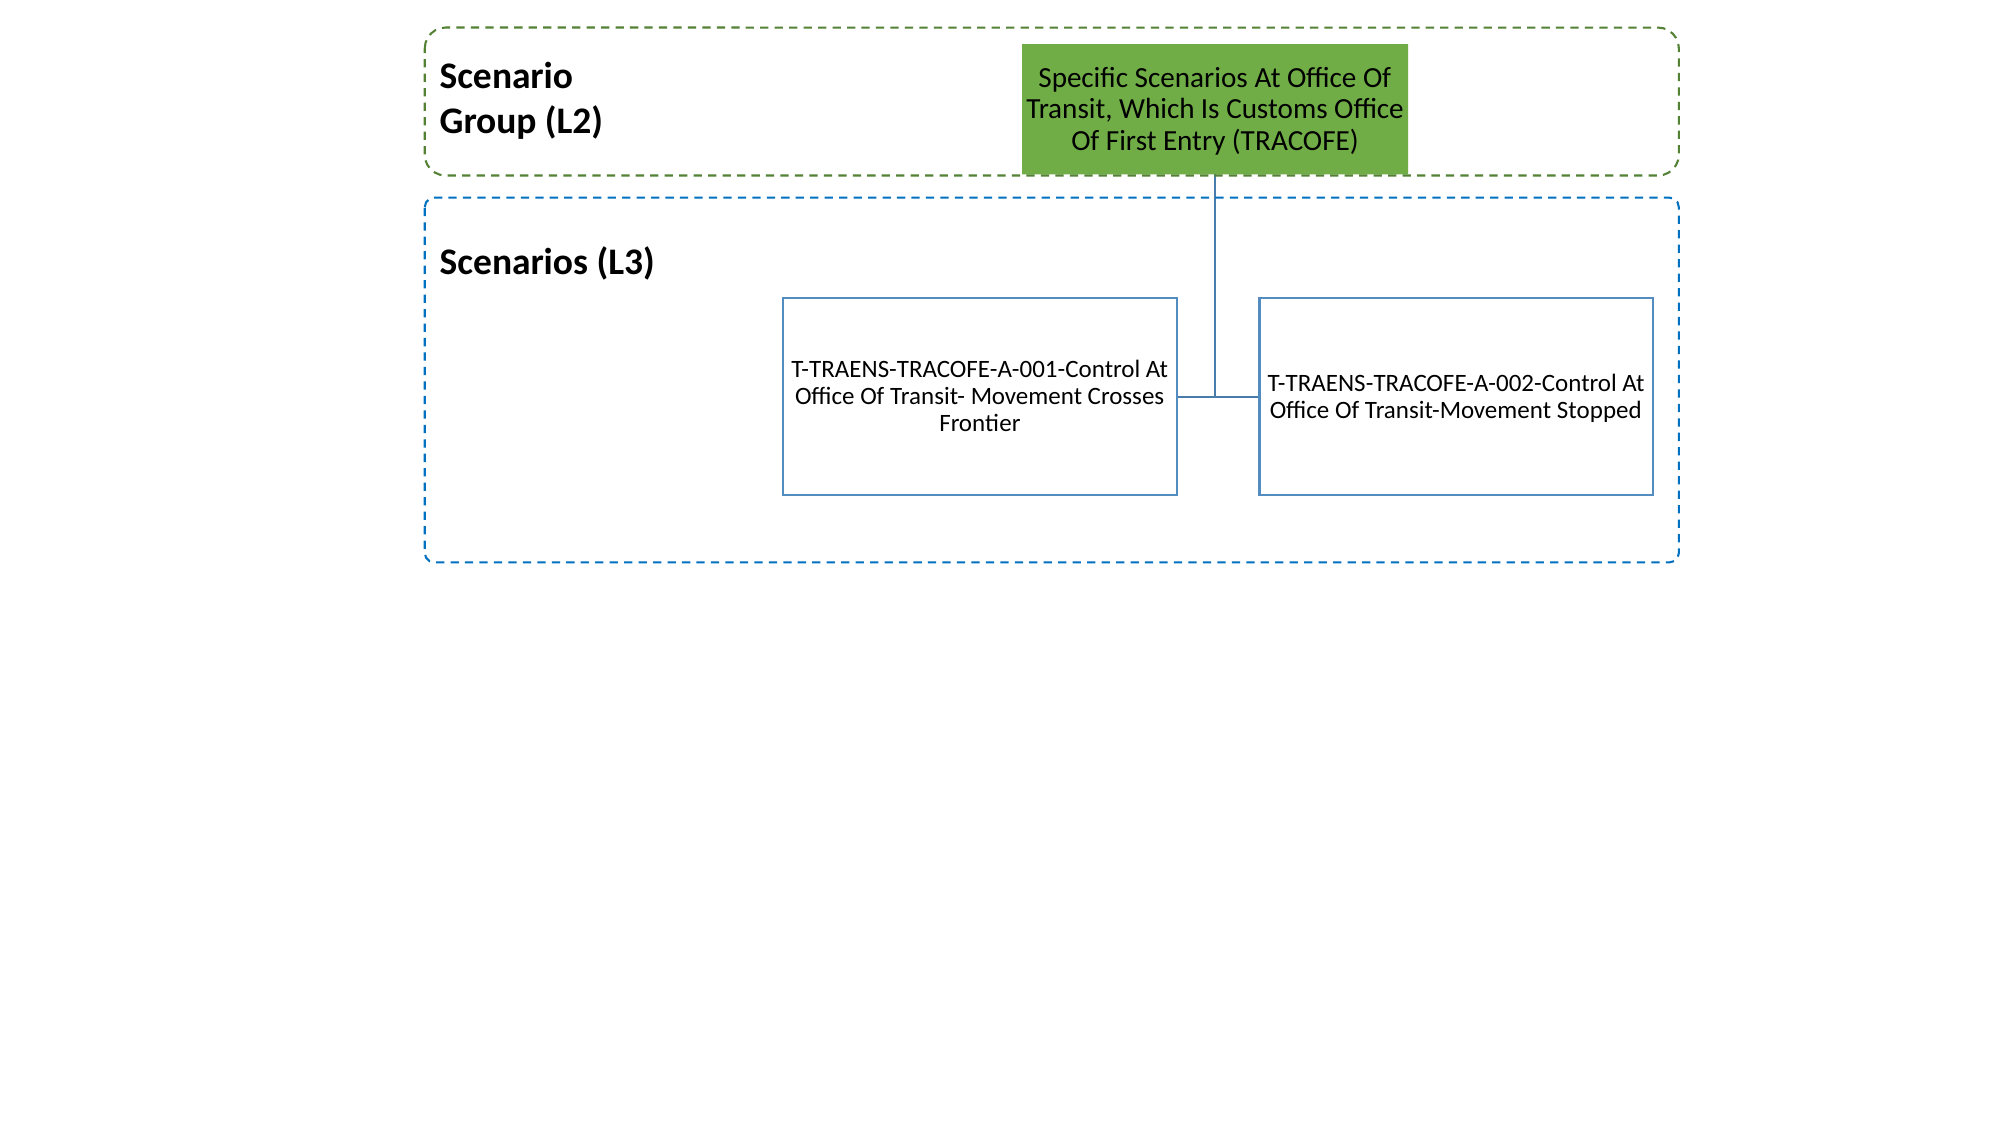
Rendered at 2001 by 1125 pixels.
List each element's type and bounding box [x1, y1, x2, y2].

text_box [424, 27, 1679, 563]
